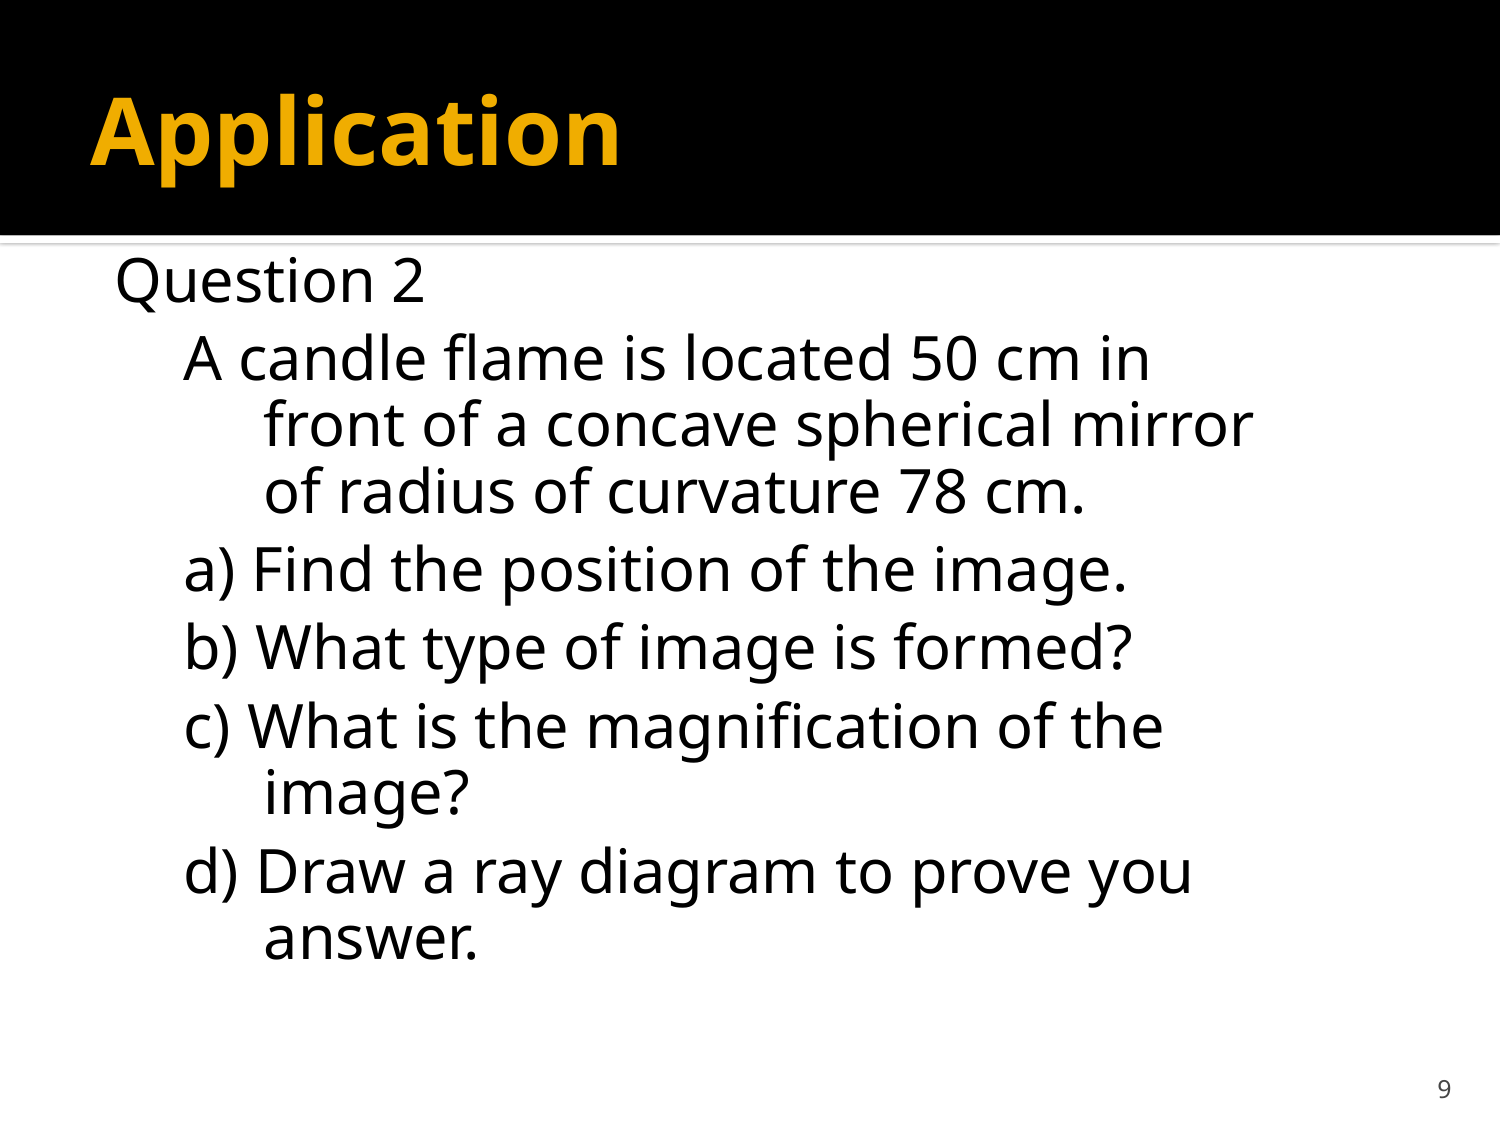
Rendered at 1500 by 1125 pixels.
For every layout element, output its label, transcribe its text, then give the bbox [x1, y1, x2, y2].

title Application [75, 25, 1425, 231]
slide_number 9 [1345, 1062, 1467, 1108]
list Question 2 A candle flame is located 50 cm in front of a concave spherical mirror of radius of curvature 78 cm. a) Find the position of the image. b) What type of image is formed? c) What is the magnification of the image? d) Draw a ray diagram to prove you answer. [105, 234, 1294, 1036]
